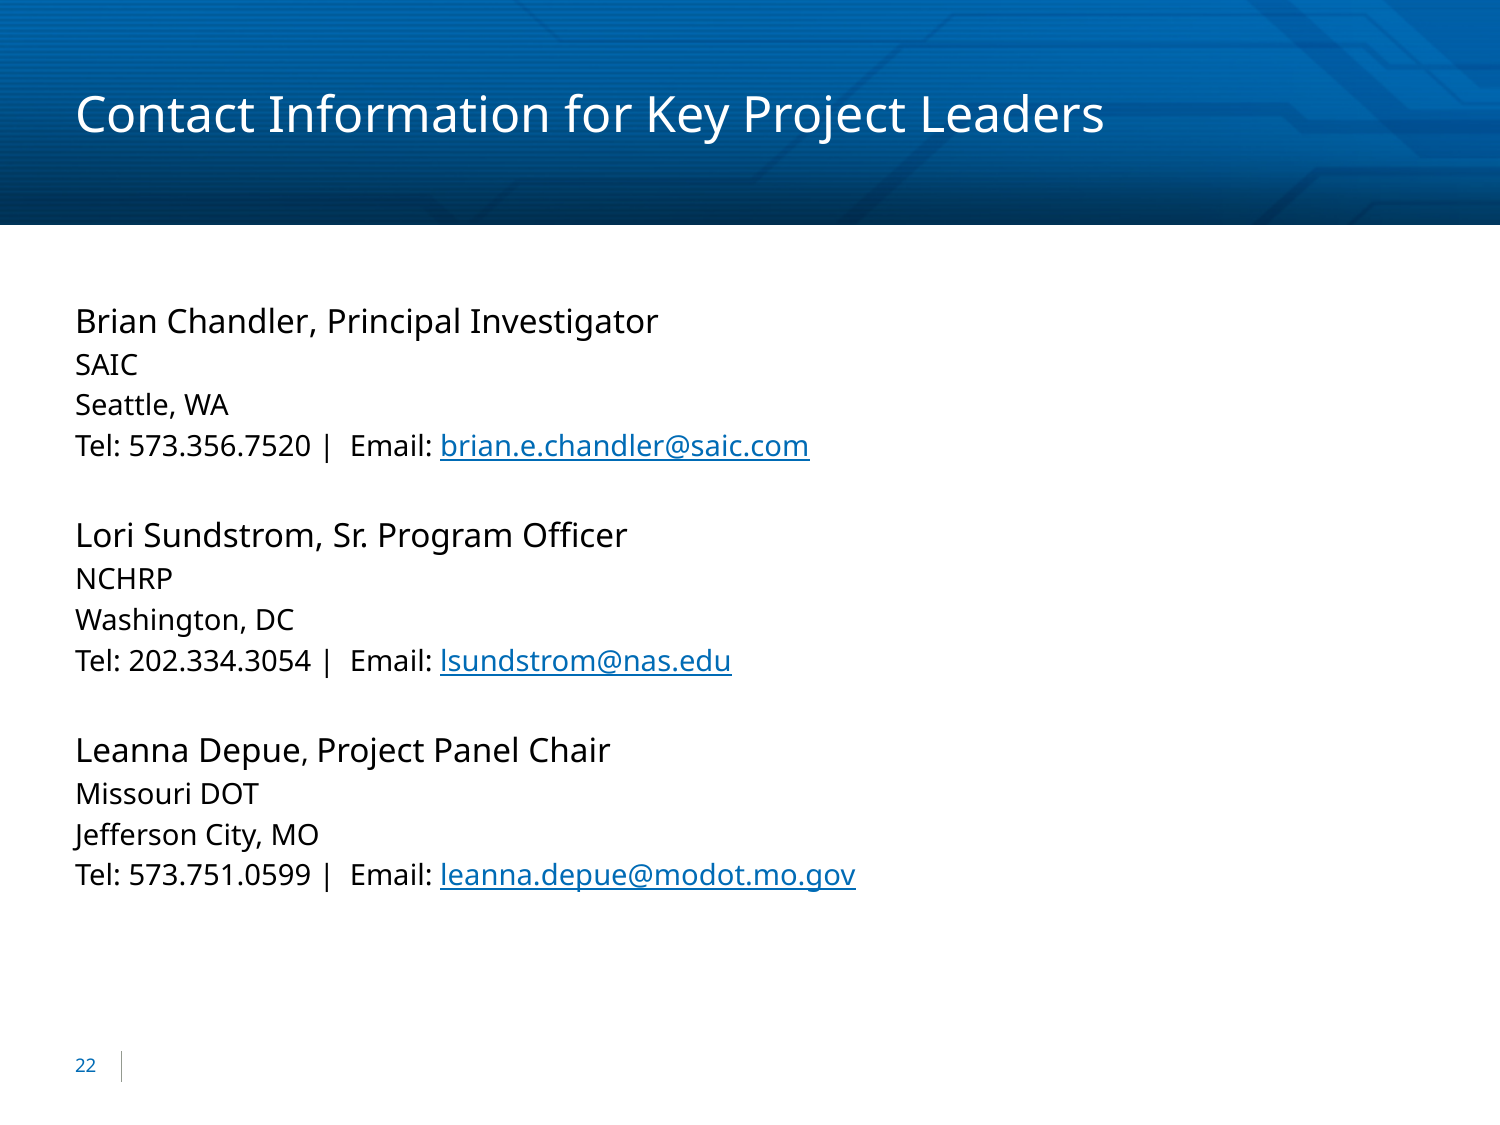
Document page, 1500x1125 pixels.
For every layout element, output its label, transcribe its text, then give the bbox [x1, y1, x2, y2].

title Contact Information for Key Project Leaders [75, 46, 1243, 179]
list Brian Chandler, Principal Investigator SAIC Seattle, WA Tel: 573.356.7520 | Email: brian.e.chandler@saic.com Lori Sundstrom, Sr. Program Officer NCHRP Washington, DC Tel: 202.334.3054 | Email: lsundstrom@nas.edu Leanna Depue, Project Panel Chair Missouri DOT Jefferson City, MO Tel: 573.751.0599 | Email: leanna.depue@modot.mo.gov [75, 299, 1425, 948]
slide_number 22 [75, 1053, 135, 1080]
picture [0, 0, 1500, 225]
